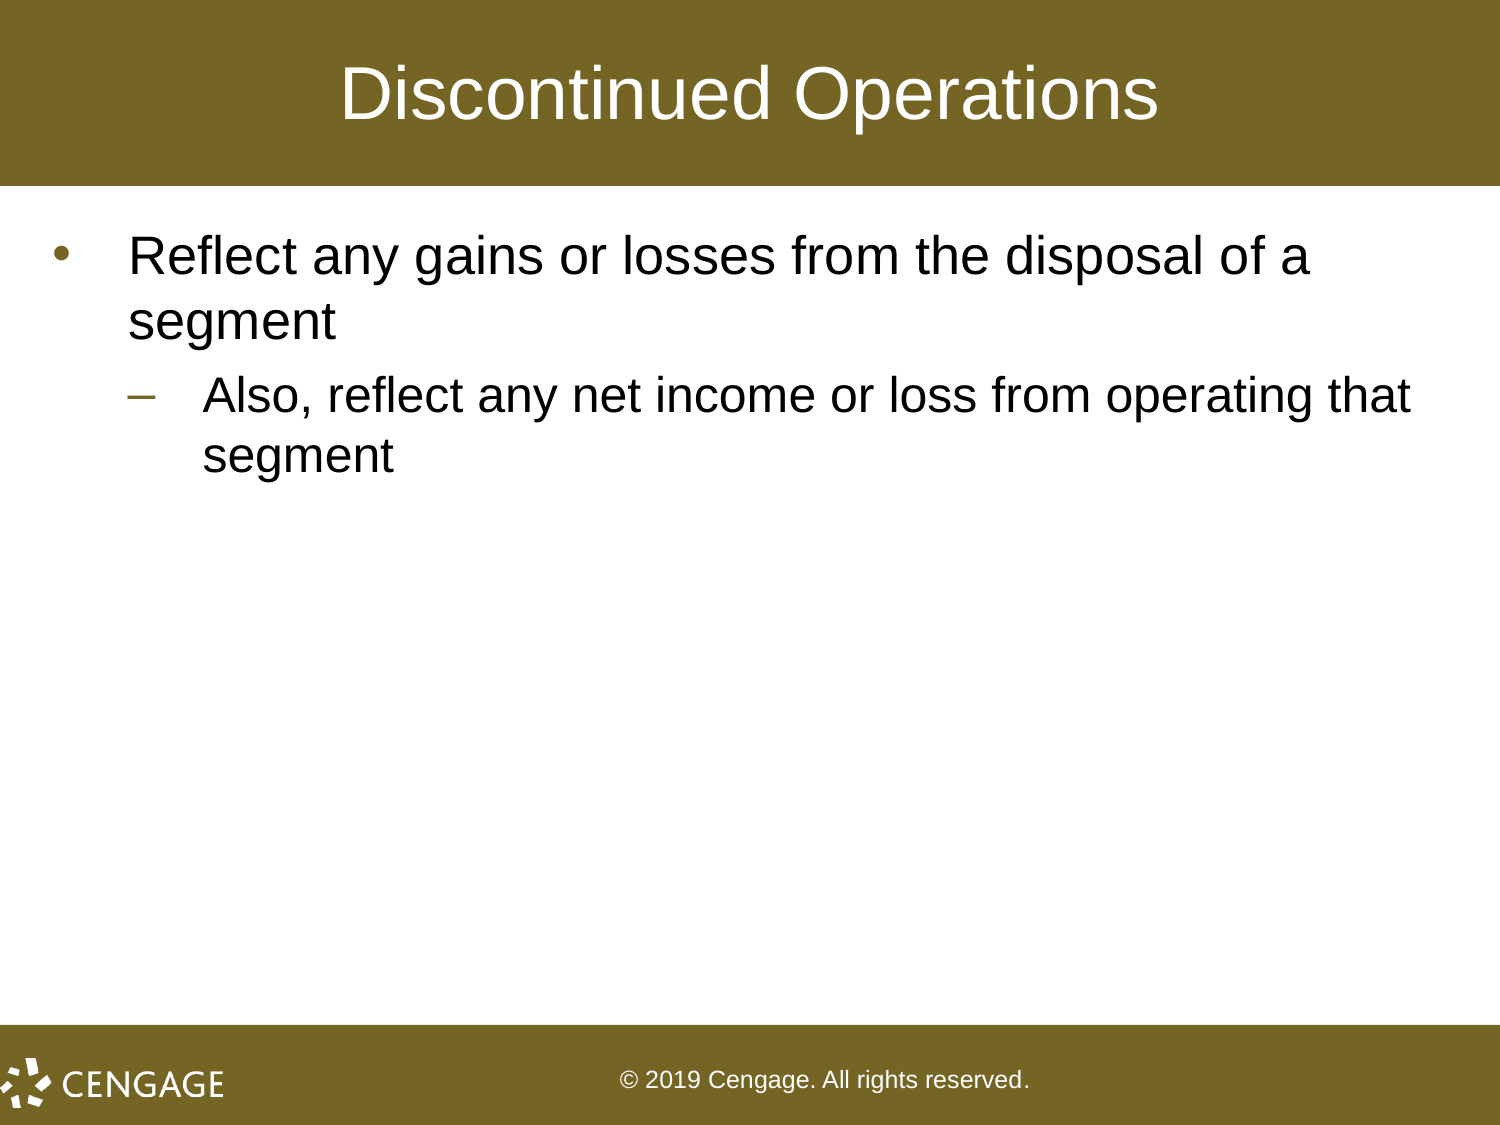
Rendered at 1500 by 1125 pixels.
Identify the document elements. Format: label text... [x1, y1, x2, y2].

list Reflect any gains or losses from the disposal of a segment Also, reflect any net income or loss from operating that segment [37, 212, 1475, 950]
picture [0, 1058, 223, 1108]
title Discontinued Operations [7, 4, 1493, 175]
